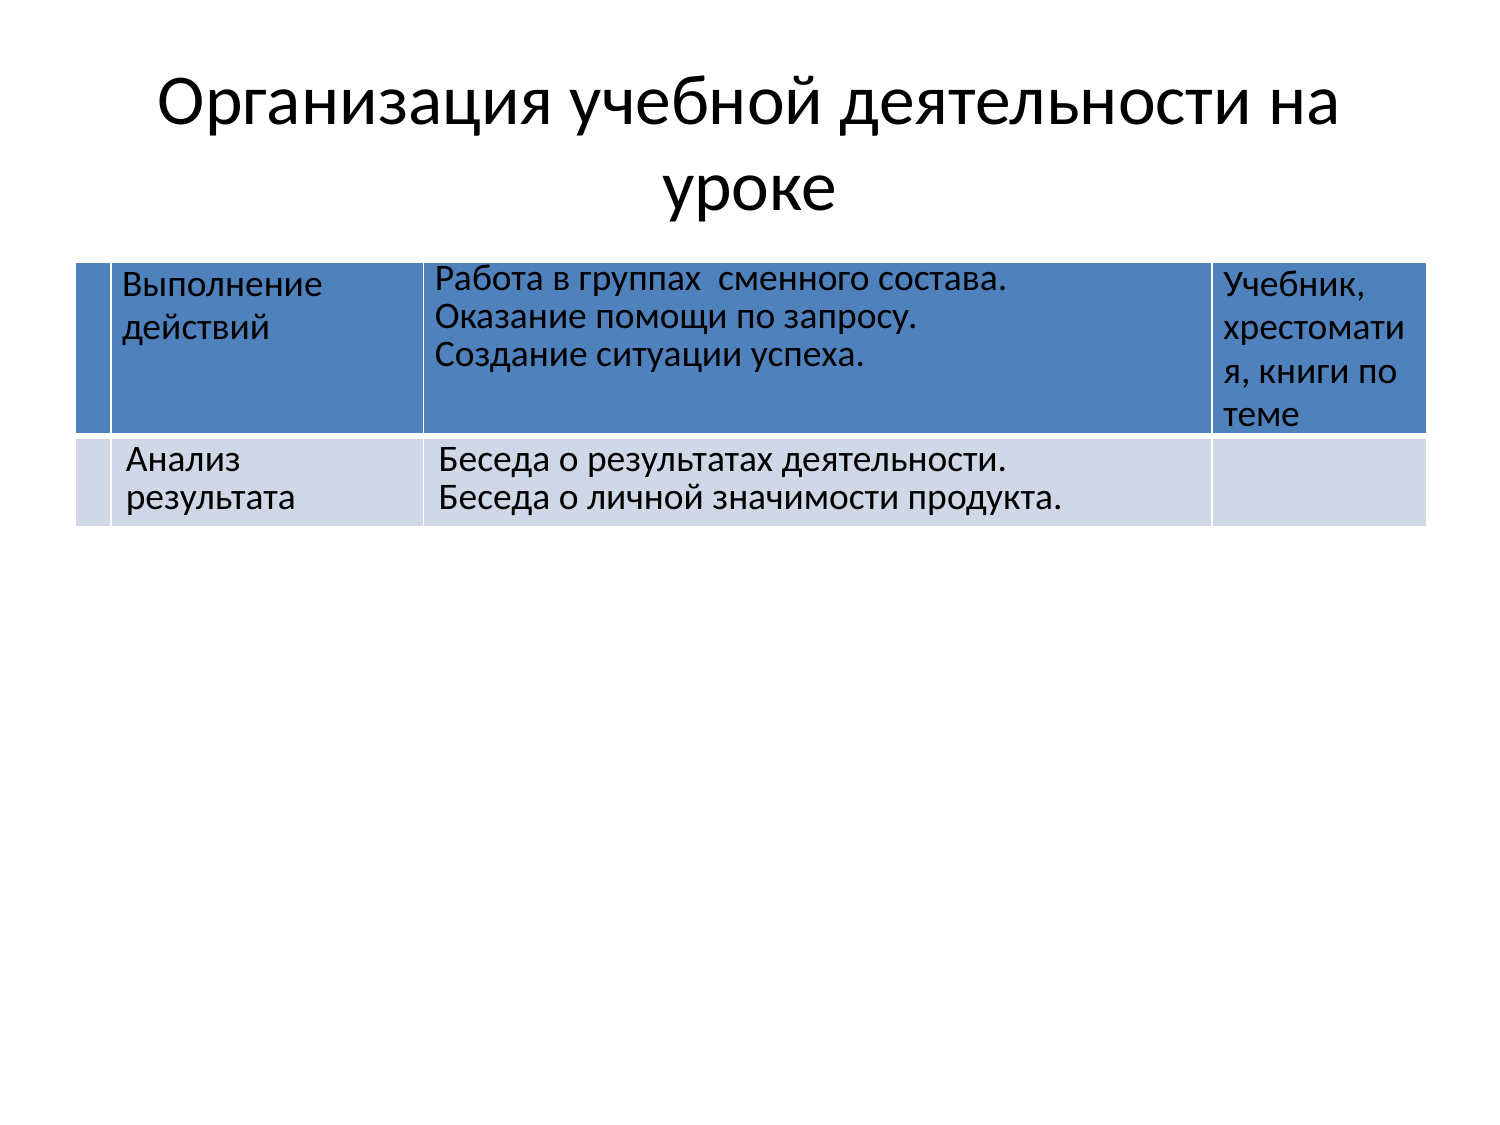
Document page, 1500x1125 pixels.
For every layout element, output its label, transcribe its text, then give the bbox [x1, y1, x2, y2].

table_header Работа в группах сменного состава. Оказание помощи по запросу. Создание ситуации успеха. [424, 263, 1211, 433]
title Организация учебной деятельности на уроке [75, 45, 1425, 233]
table_cell Беседа о результатах деятельности. Беседа о личной значимости продукта. [424, 439, 1211, 526]
table_header [76, 263, 110, 433]
table_header Выполнение действий [112, 263, 423, 433]
table_cell Анализ результата [112, 439, 423, 526]
table_cell [76, 439, 110, 526]
table_header Учебник, хрестоматия, книги по теме [1213, 263, 1426, 433]
table_cell [1213, 439, 1426, 526]
